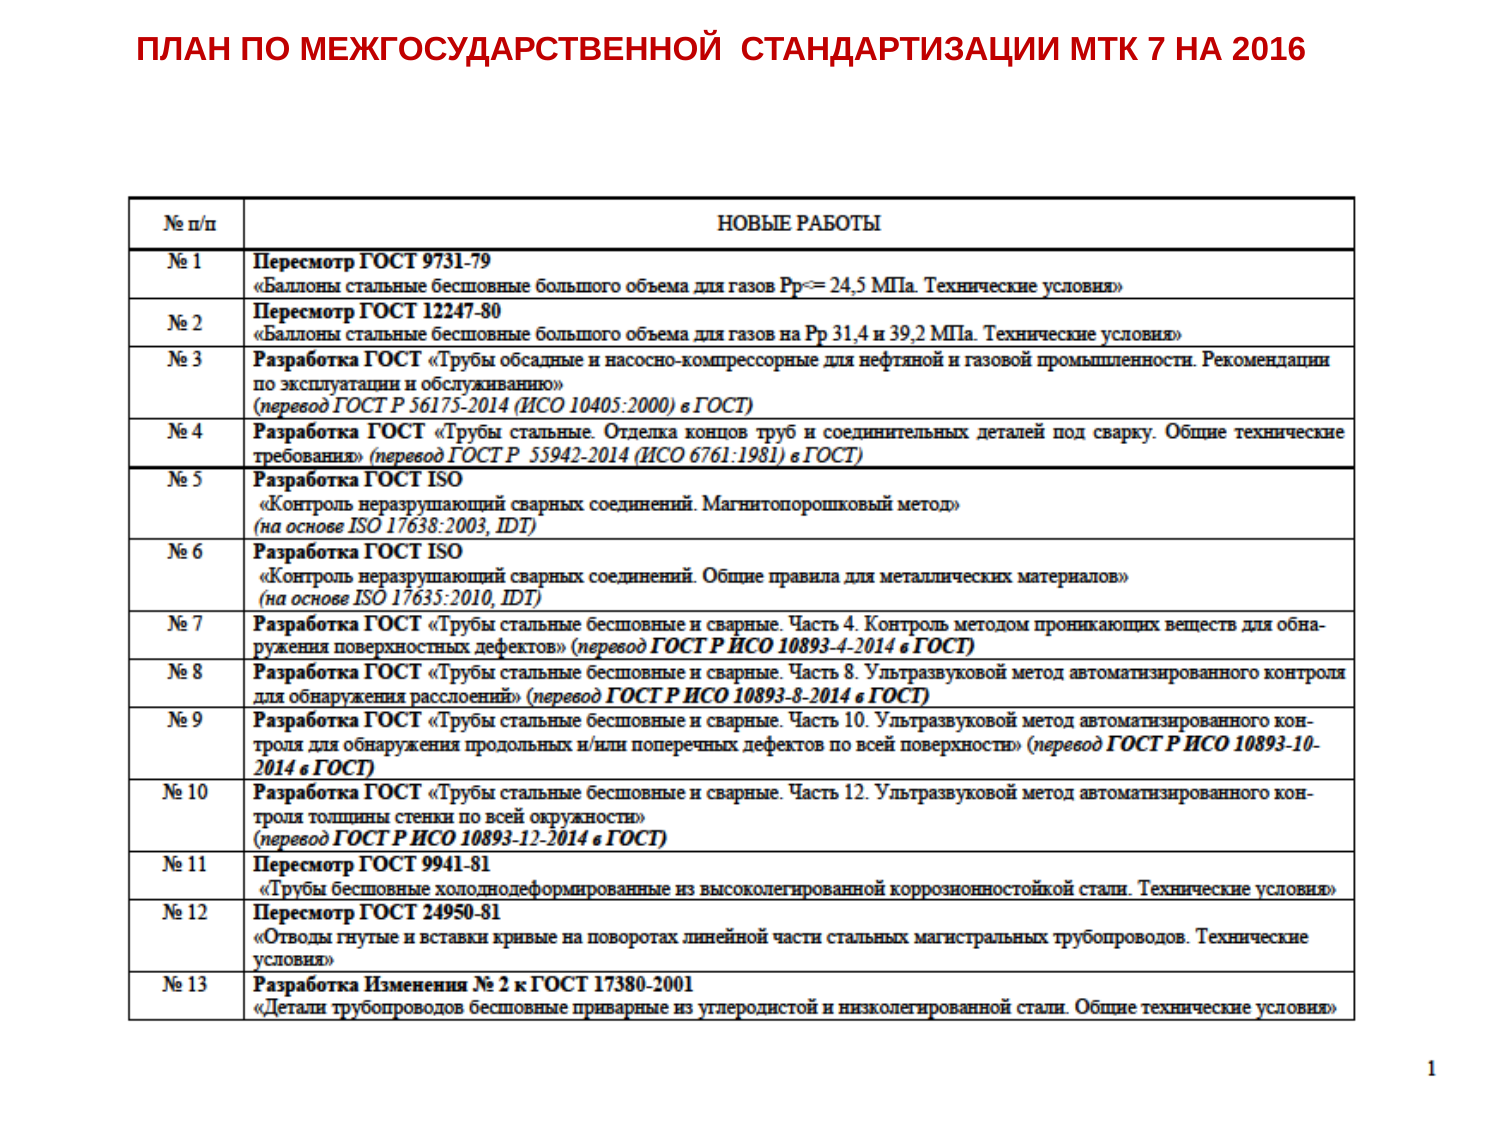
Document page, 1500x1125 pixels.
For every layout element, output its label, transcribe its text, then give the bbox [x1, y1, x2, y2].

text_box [40, 97, 1486, 1119]
text_box ПЛАН ПО МЕЖГОСУДАРСТВЕННОЙ СТАНДАРТИЗАЦИИ МТК 7 НА 2016 [64, 19, 1389, 75]
